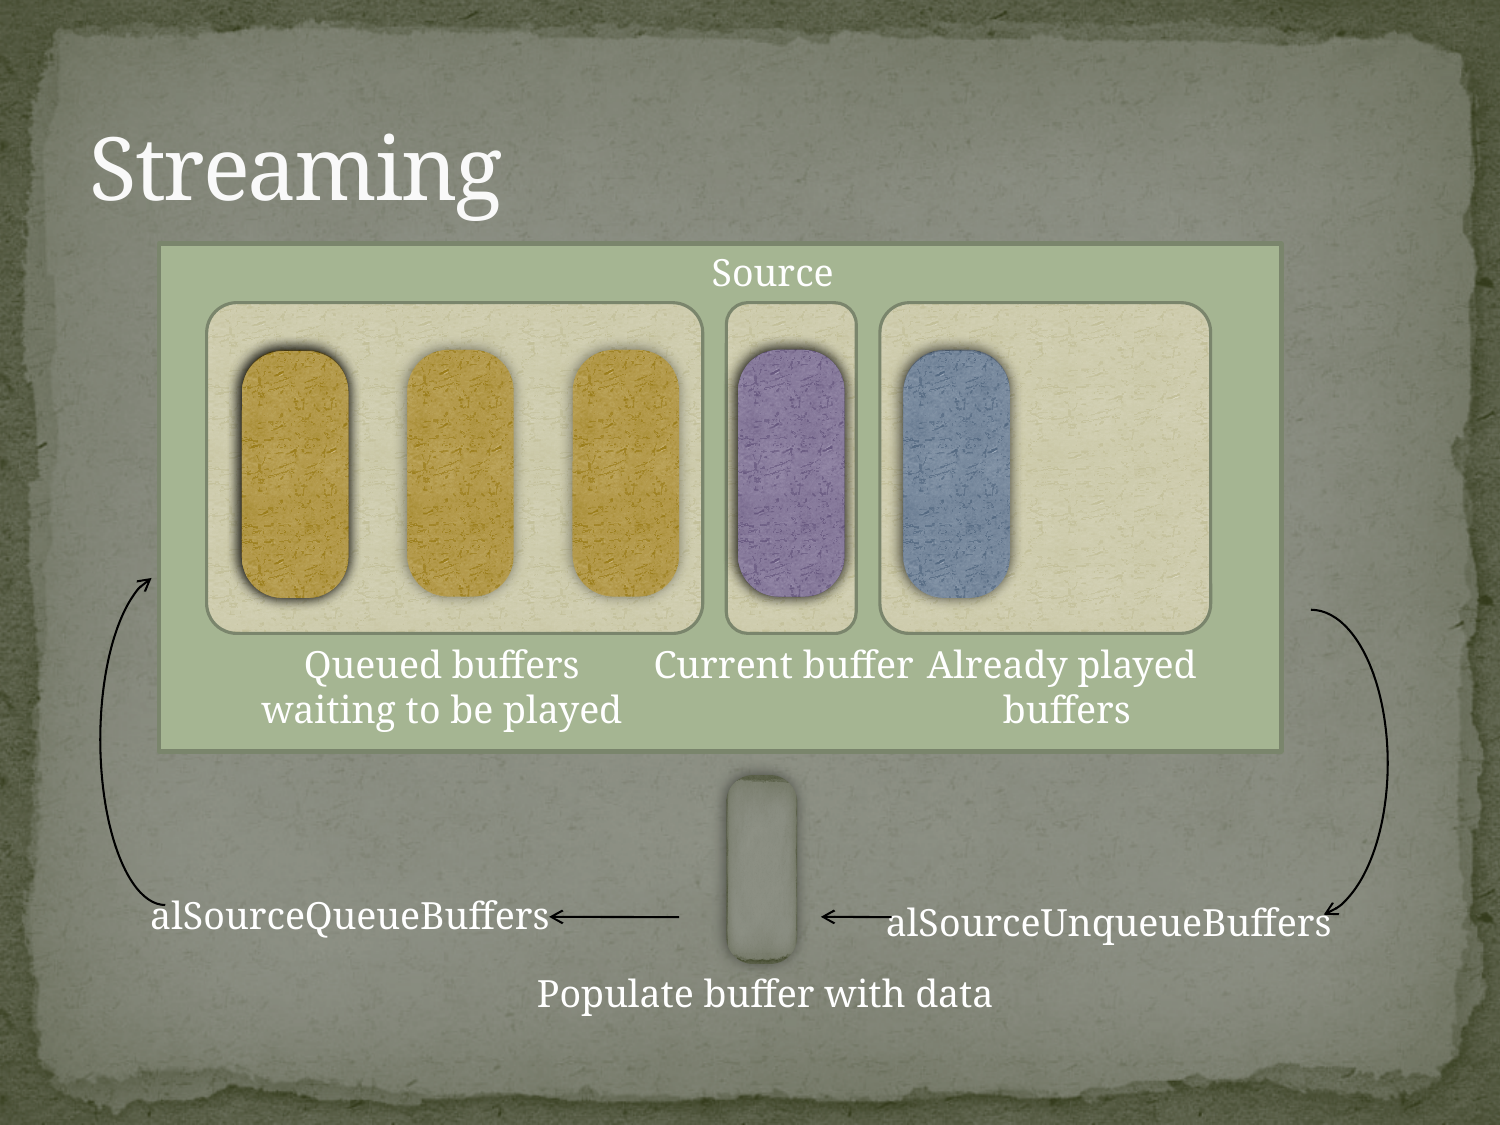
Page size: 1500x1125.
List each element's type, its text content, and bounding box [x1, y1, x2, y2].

text_box [738, 349, 845, 597]
text_box Source [696, 242, 849, 302]
text_box Current buffer [638, 633, 929, 694]
text_box [1310, 608, 1389, 901]
title Streaming [74, 24, 1425, 225]
text_box [876, 299, 1214, 633]
text_box Populate buffer with data [522, 962, 1009, 1023]
text_box [203, 299, 706, 637]
text_box Queued buffers waiting to be played [246, 633, 638, 739]
text_box [723, 302, 860, 633]
text_box alSourceQueueBuffers [135, 884, 565, 945]
text_box [407, 349, 514, 597]
text_box Already played buffers [912, 633, 1222, 739]
text_box [156, 240, 1285, 755]
text_box [726, 775, 798, 962]
text_box [903, 351, 1010, 598]
text_box [241, 351, 349, 598]
text_box [572, 349, 680, 597]
text_box [99, 577, 166, 888]
text_box alSourceUnqueueBuffers [871, 891, 1347, 952]
